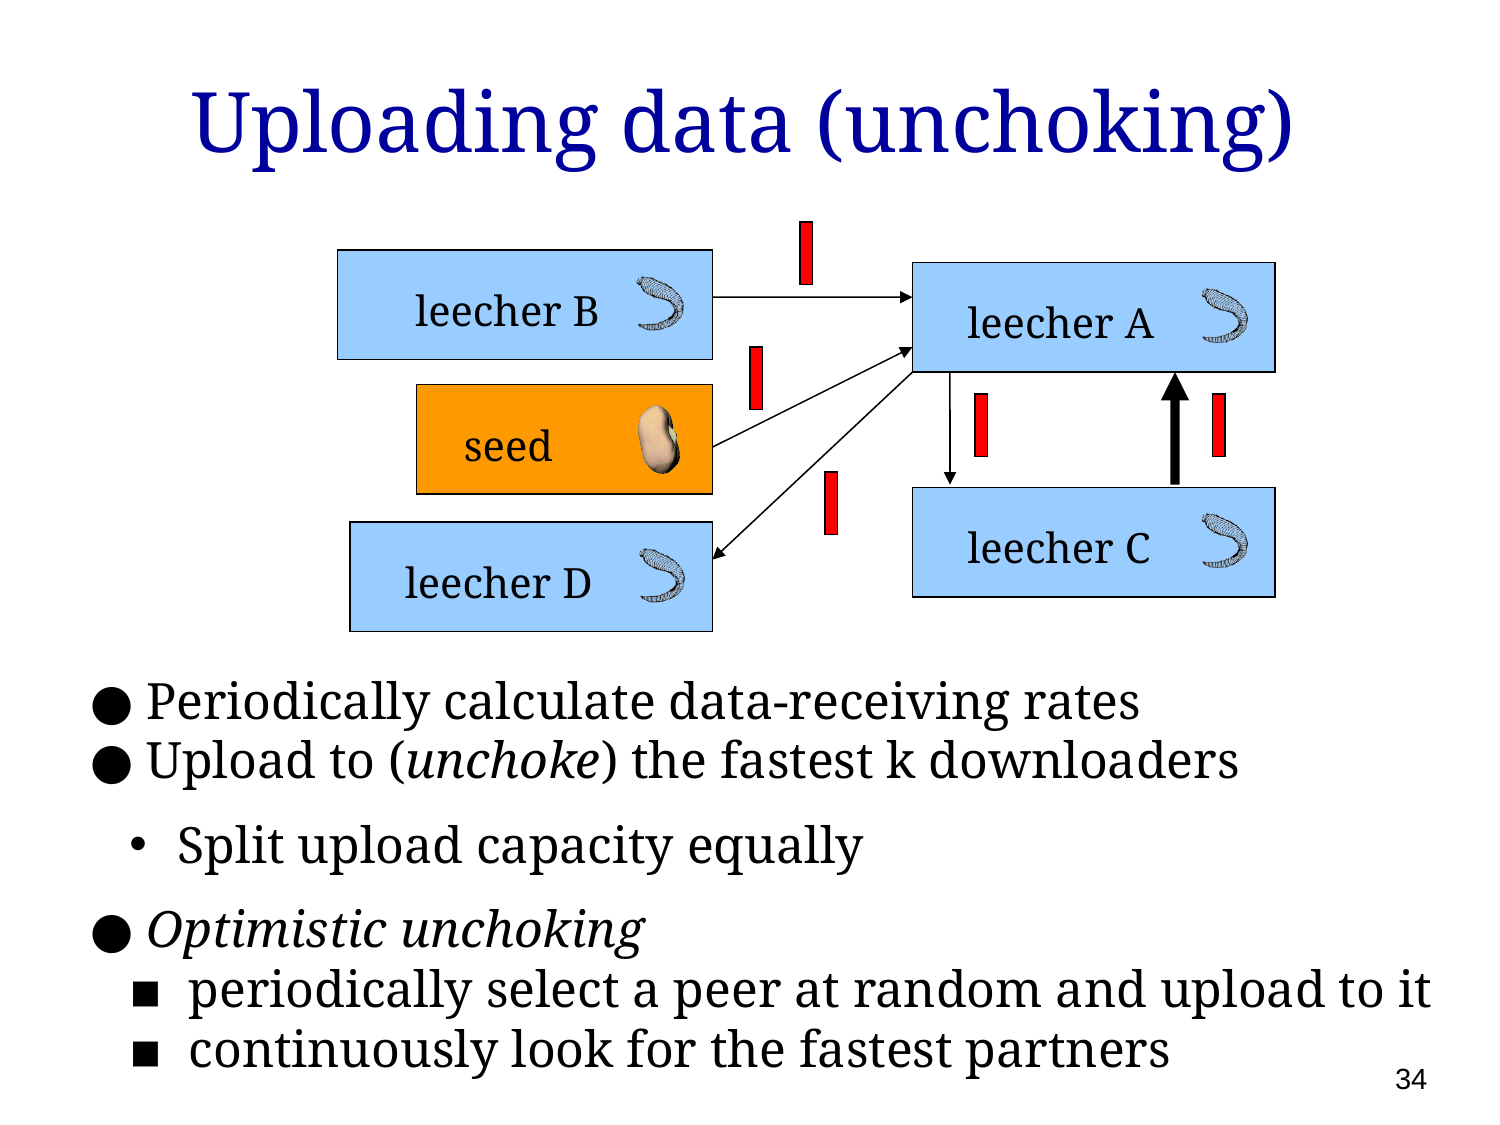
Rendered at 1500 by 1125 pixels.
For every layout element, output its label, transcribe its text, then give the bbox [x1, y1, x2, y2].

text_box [337, 249, 713, 360]
text_box [716, 290, 907, 304]
text_box ● Periodically calculate data-receiving rates [74, 661, 1488, 720]
slide_number 34 [1092, 1024, 1443, 1103]
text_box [912, 487, 1276, 598]
text_box [943, 382, 957, 485]
text_box [717, 347, 907, 445]
title Uploading data (unchoking) [62, 47, 1426, 191]
text_box [749, 347, 763, 410]
text_box [799, 222, 813, 285]
text_box [824, 472, 838, 535]
text_box ● Optimistic unchoking ▪ periodically select a peer at random and upload to it ▪ continuously look for the fastest partners [74, 890, 1488, 1086]
text_box [974, 394, 988, 457]
text_box [1212, 394, 1225, 457]
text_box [349, 521, 713, 632]
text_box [912, 262, 1276, 373]
text_box [716, 376, 908, 559]
text_box [1168, 382, 1182, 485]
text_box ● Upload to (unchoke) the fastest k downloaders Split upload capacity equally [74, 720, 1488, 881]
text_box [416, 384, 713, 495]
